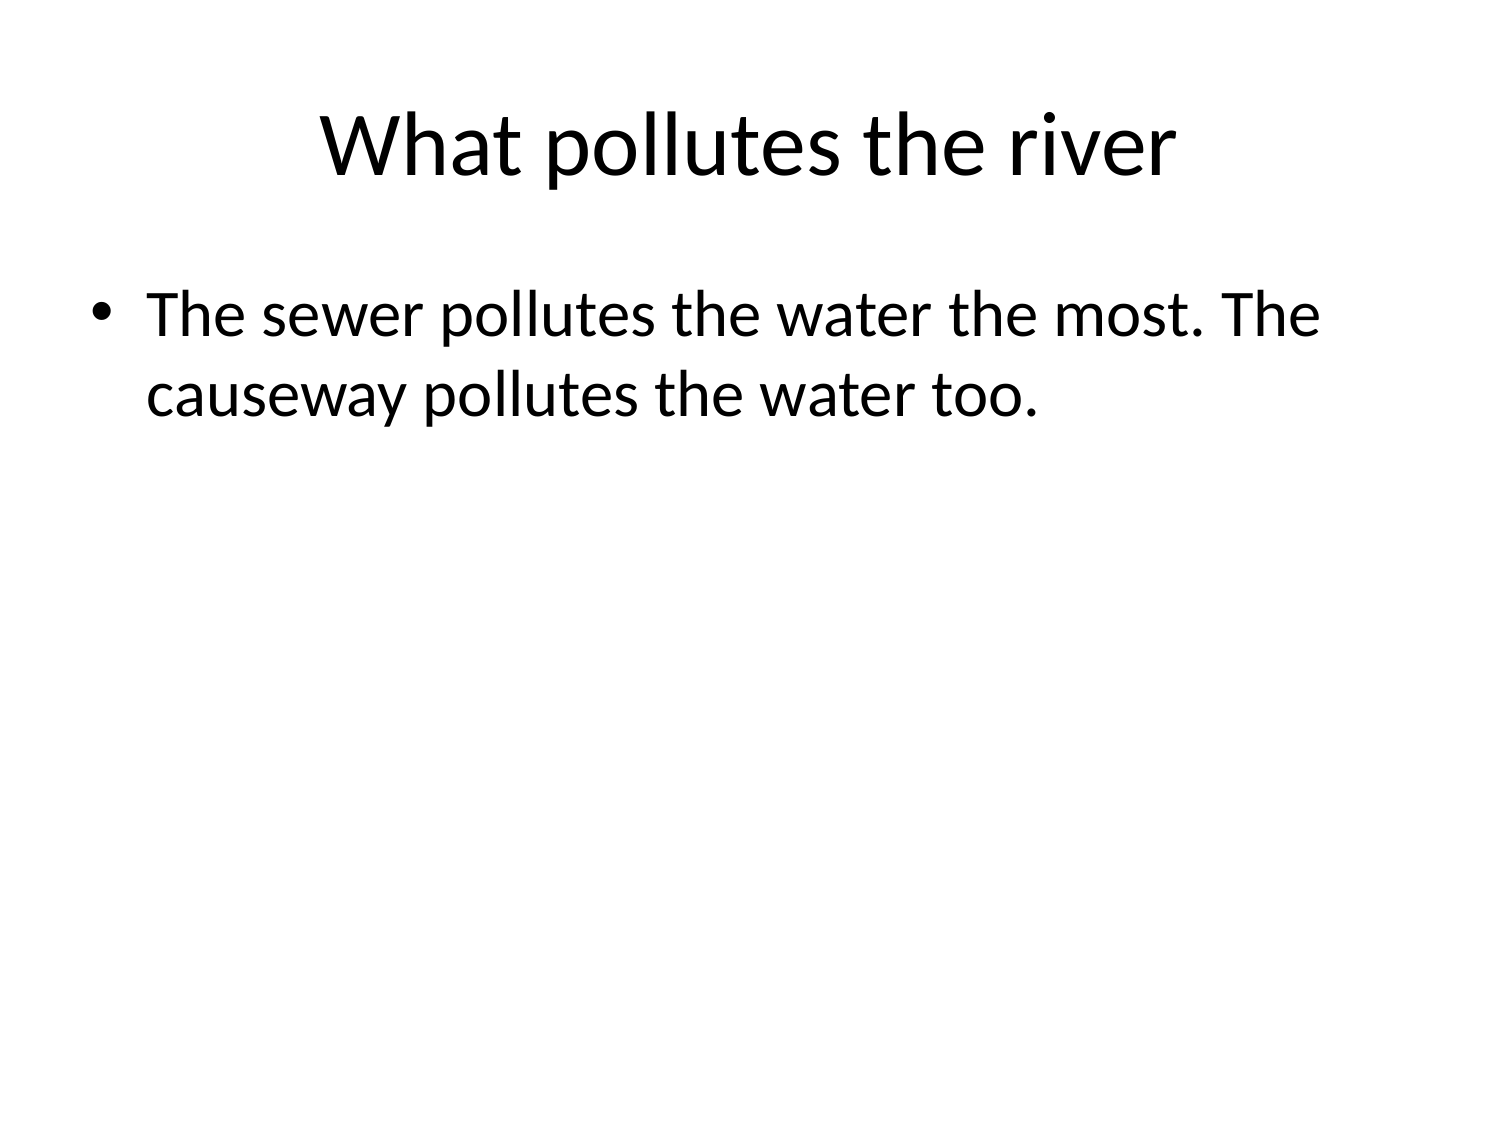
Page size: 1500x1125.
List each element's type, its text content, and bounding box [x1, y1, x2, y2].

list The sewer pollutes the water the most. The causeway pollutes the water too. [75, 262, 1425, 1005]
title What pollutes the river [75, 45, 1425, 233]
